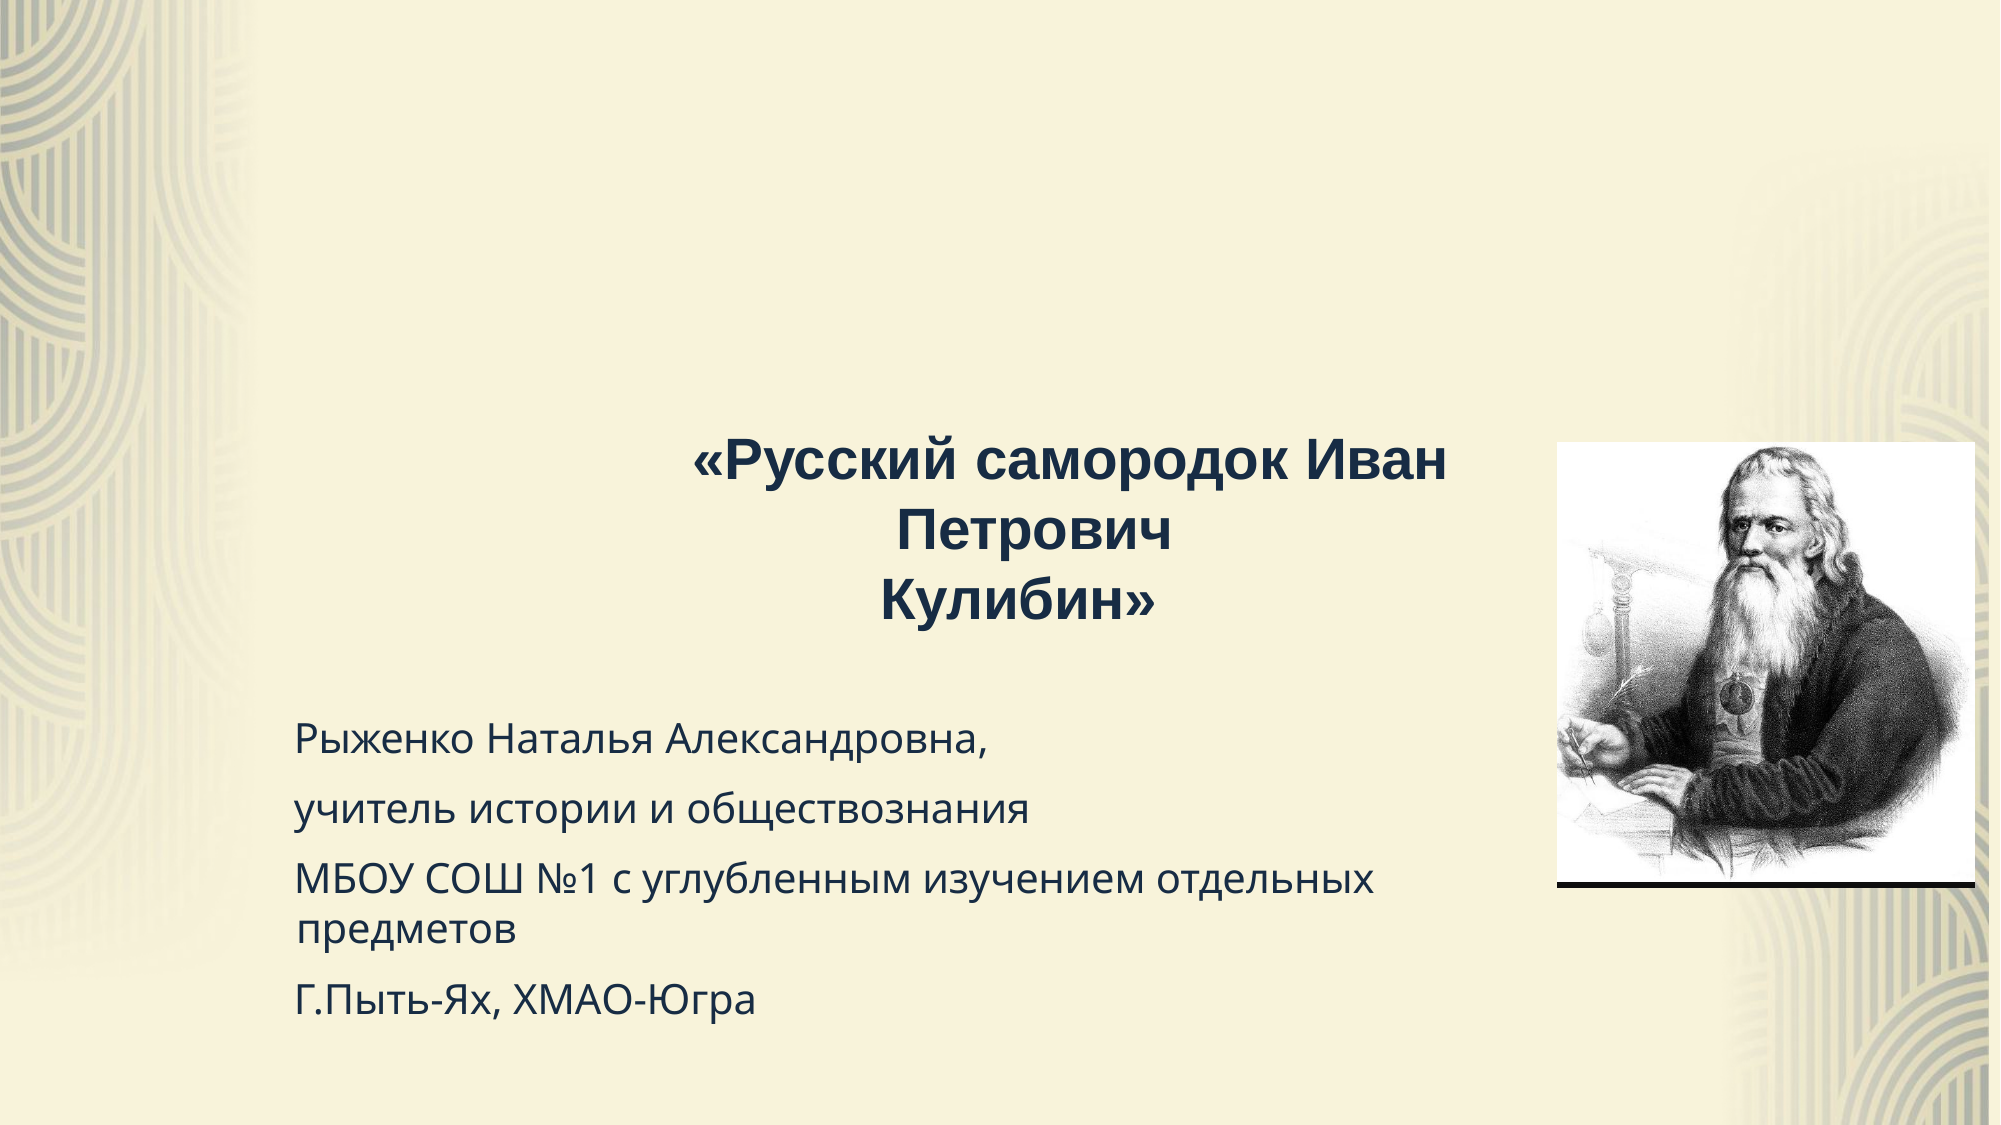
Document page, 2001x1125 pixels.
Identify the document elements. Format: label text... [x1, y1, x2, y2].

picture [1557, 0, 1990, 1125]
text_box «Русский самородок Иван Петрович Кулибин» Рыженко Наталья Александровна, учитель истории и обществознания МБОУ СОШ №1 с углубленным изучением отдельных предметов Г.Пыть-Ях, ХМАО-Югра [293, 413, 1668, 1023]
picture [0, 0, 280, 1125]
